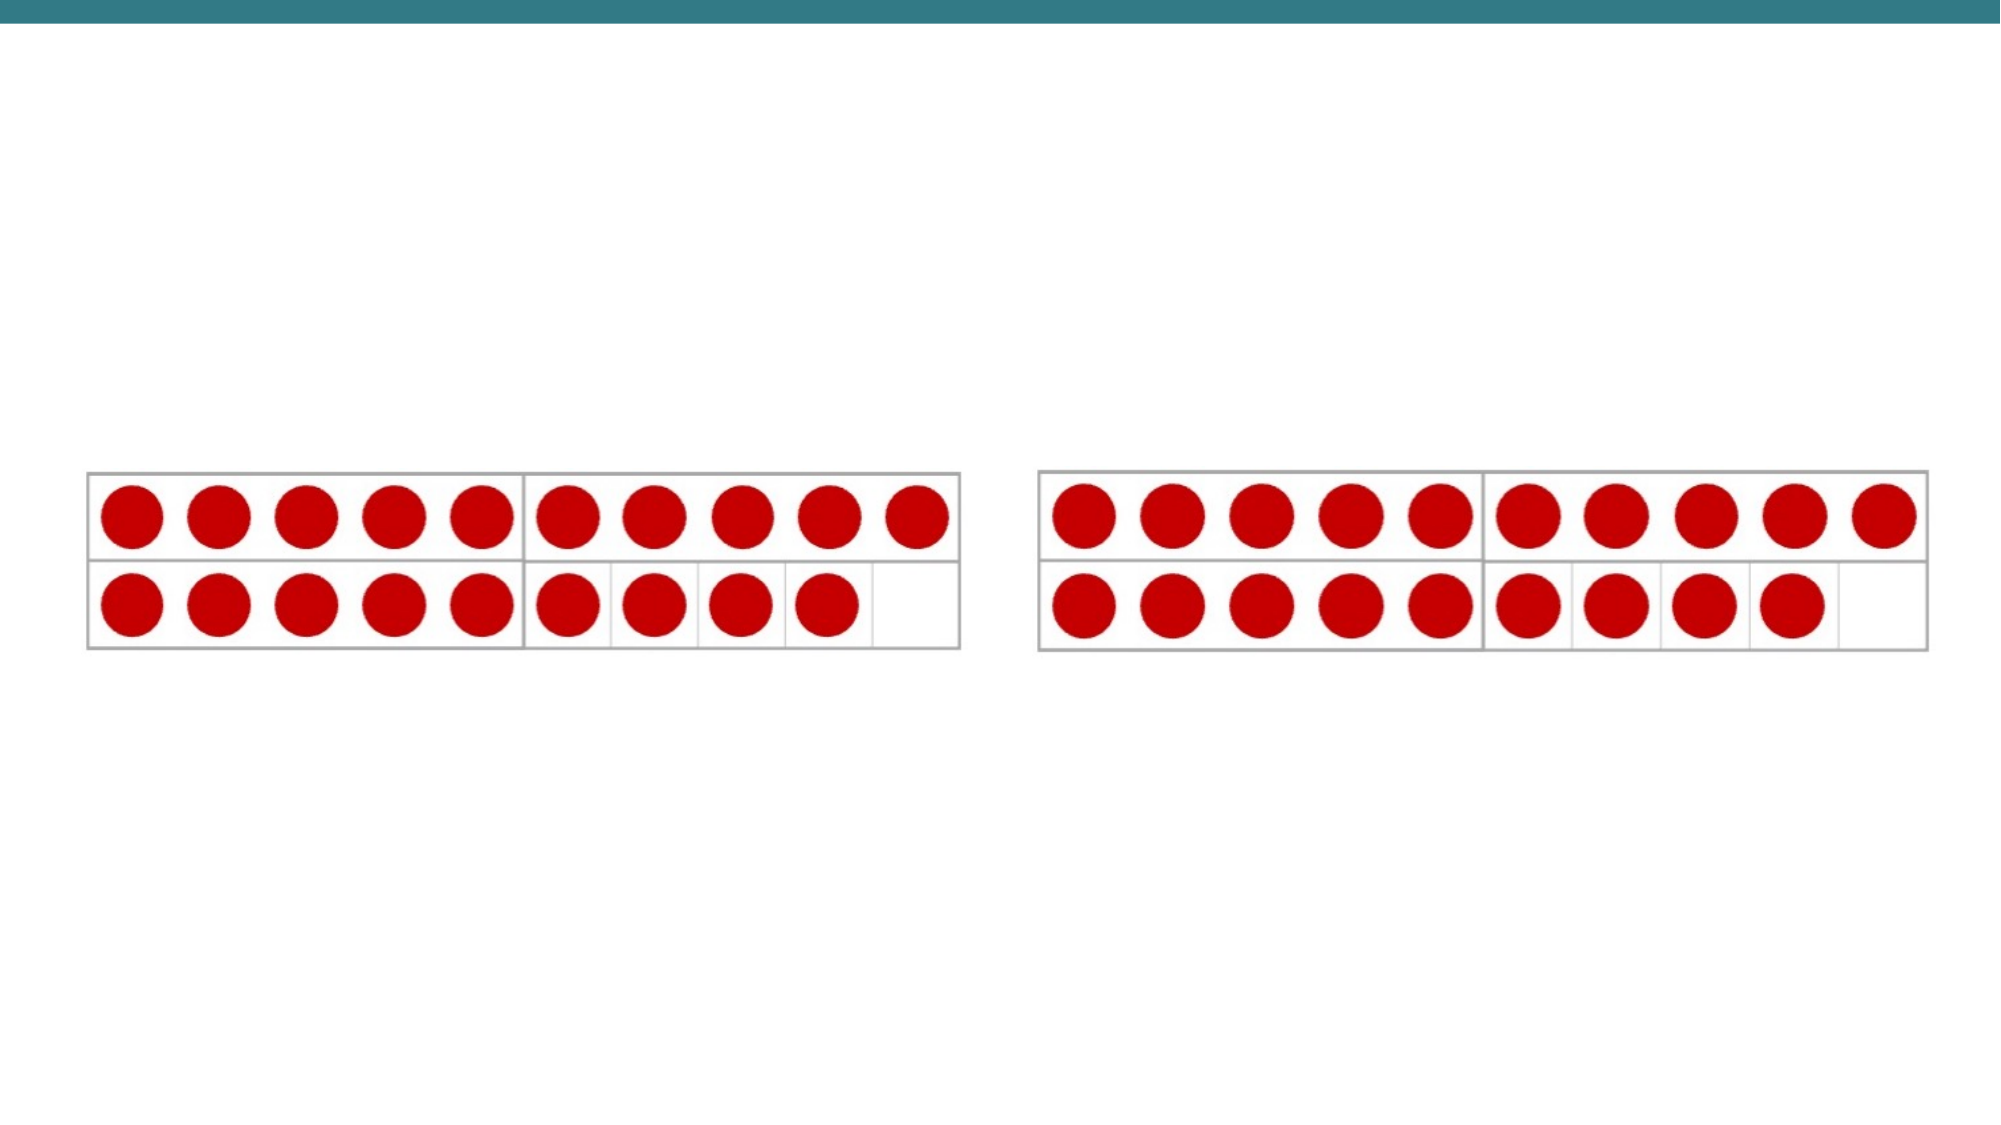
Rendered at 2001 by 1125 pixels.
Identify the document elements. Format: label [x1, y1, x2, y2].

picture [1032, 466, 1936, 659]
picture [81, 468, 968, 657]
